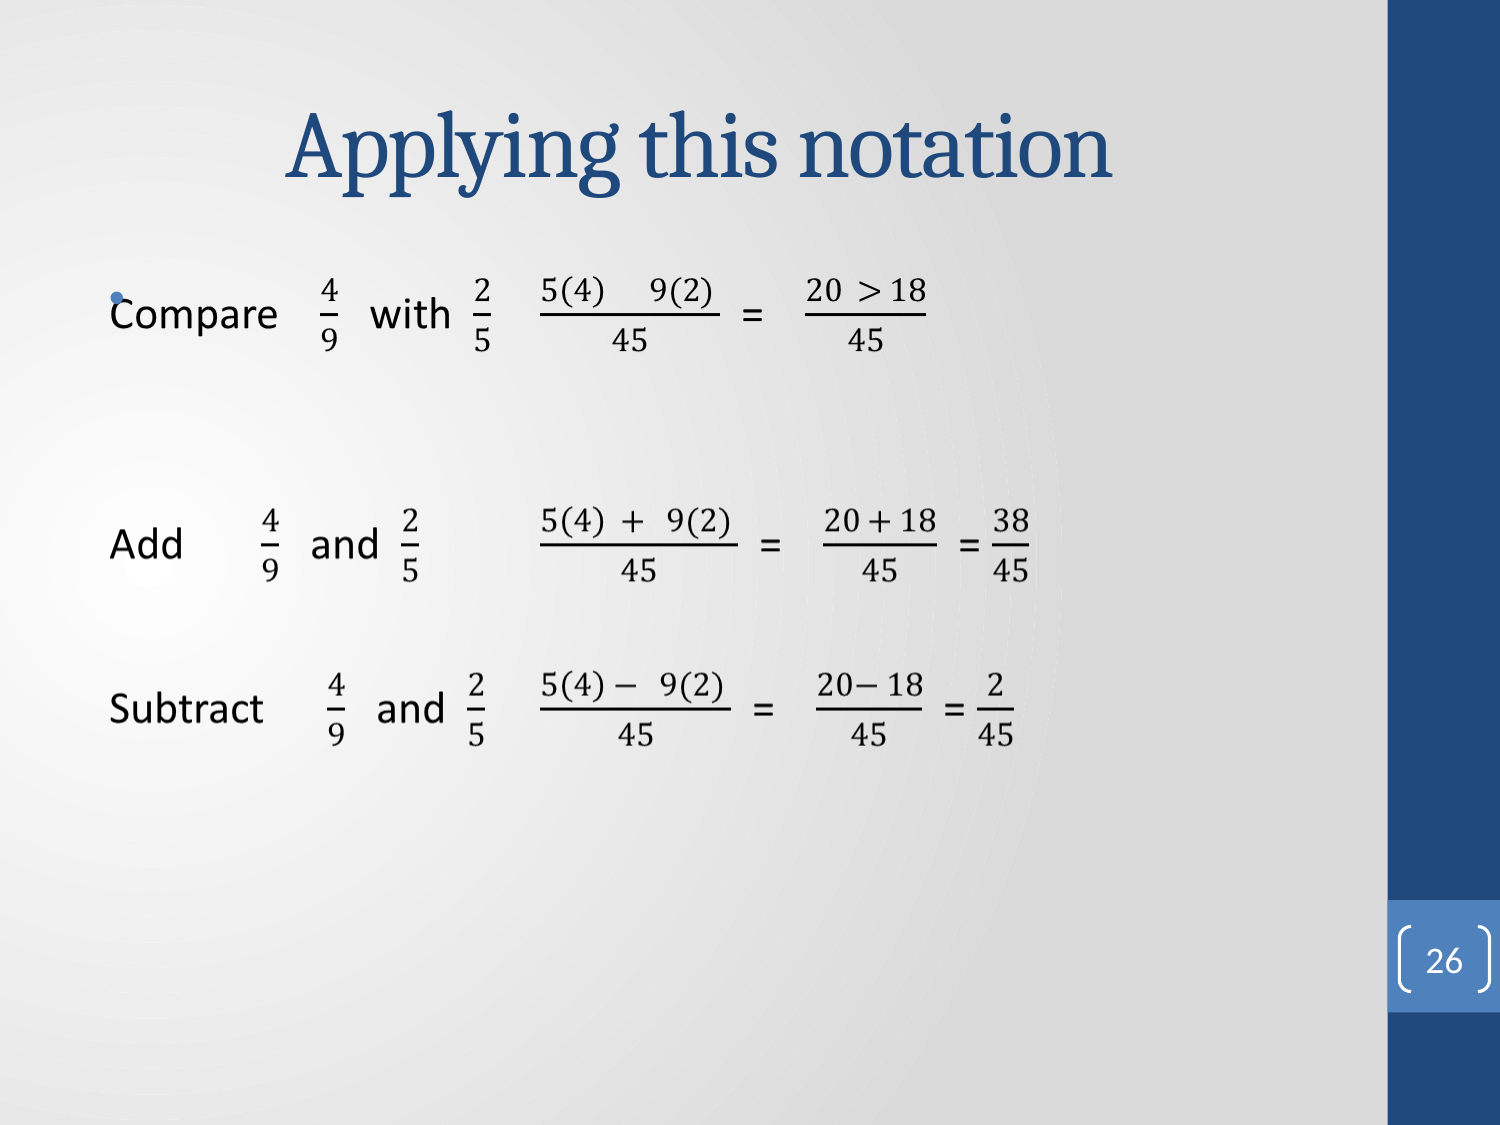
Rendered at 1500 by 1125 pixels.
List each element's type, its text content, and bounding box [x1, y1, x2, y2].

slide_number 26 [1397, 924, 1492, 994]
list [75, 262, 1325, 1050]
title Applying this notation [75, 45, 1325, 233]
